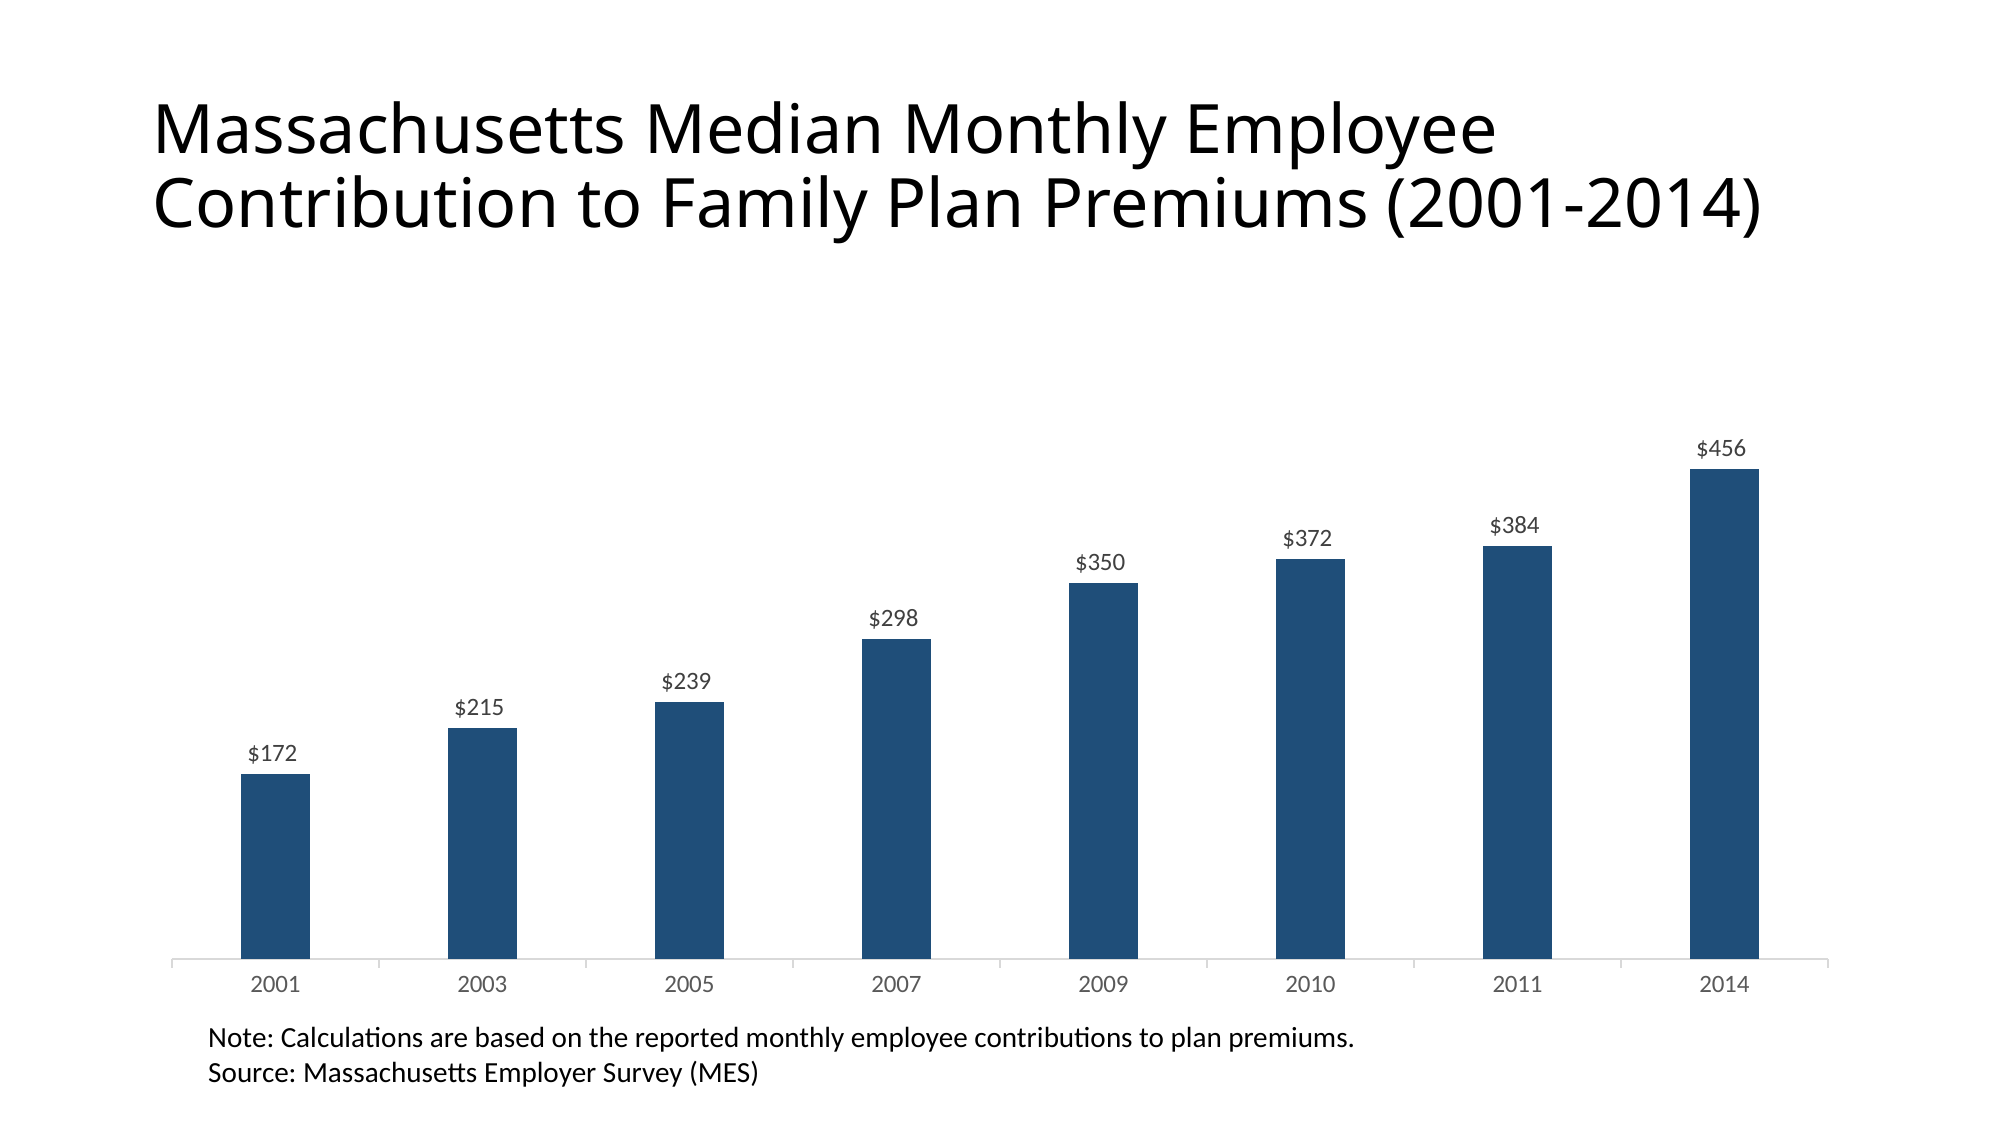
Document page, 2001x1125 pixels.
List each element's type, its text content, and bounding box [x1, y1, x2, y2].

text_box Note: Calculations are based on the reported monthly employee contributions to plan premiums. Source: Massachusetts Employer Survey (MES) [193, 1014, 1807, 1097]
chart [137, 299, 1863, 1014]
title Massachusetts Median Monthly Employee Contribution to Family Plan Premiums (2001-2014) [137, 59, 1863, 278]
